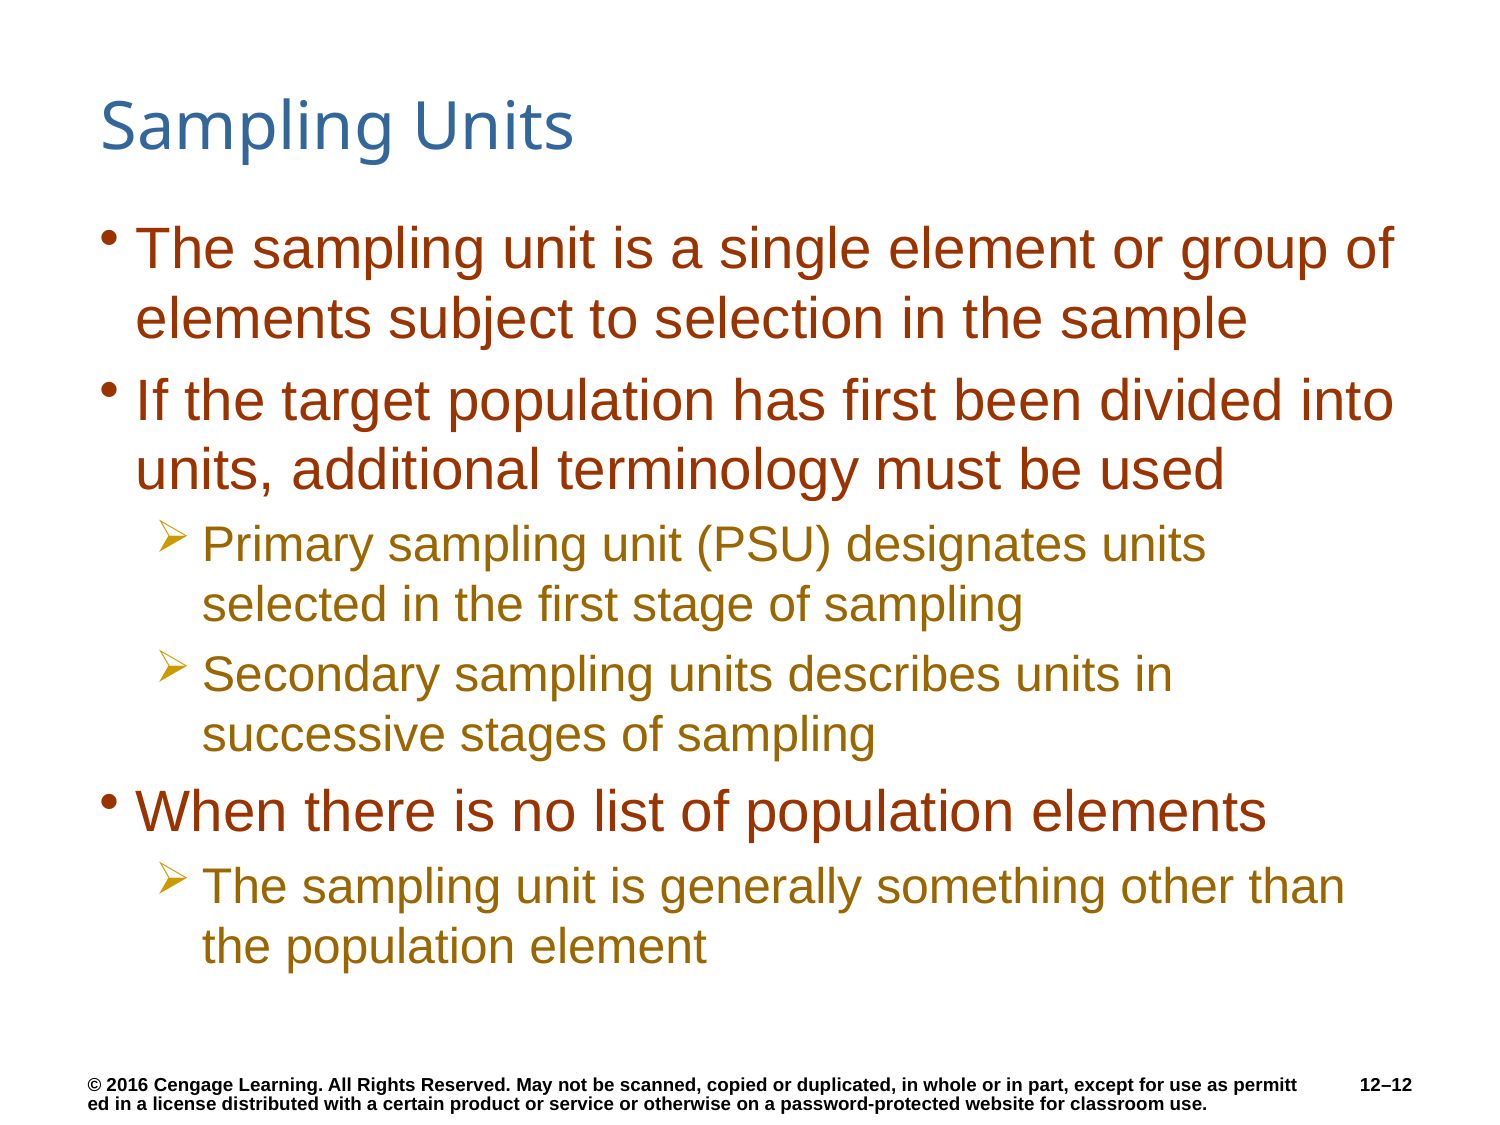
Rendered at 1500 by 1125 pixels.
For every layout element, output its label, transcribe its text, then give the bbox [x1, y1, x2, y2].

footer © 2016 Cengage Learning. All Rights Reserved. May not be scanned, copied or duplicated, in whole or in part, except for use as permitted in a license distributed with a certain product or service or otherwise on a password-protected website for classroom use. [87, 1057, 1050, 1103]
title Sampling Units [85, 75, 1411, 171]
list The sampling unit is a single element or group of elements subject to selection in the sample If the target population has first been divided into units, additional terminology must be used Primary sampling unit (PSU) designates units selected in the first stage of sampling Secondary sampling units describes units in successive stages of sampling When there is no list of population elements The sampling unit is generally something other than the population element [84, 202, 1414, 1013]
slide_number 12–12 [1050, 1042, 1413, 1103]
